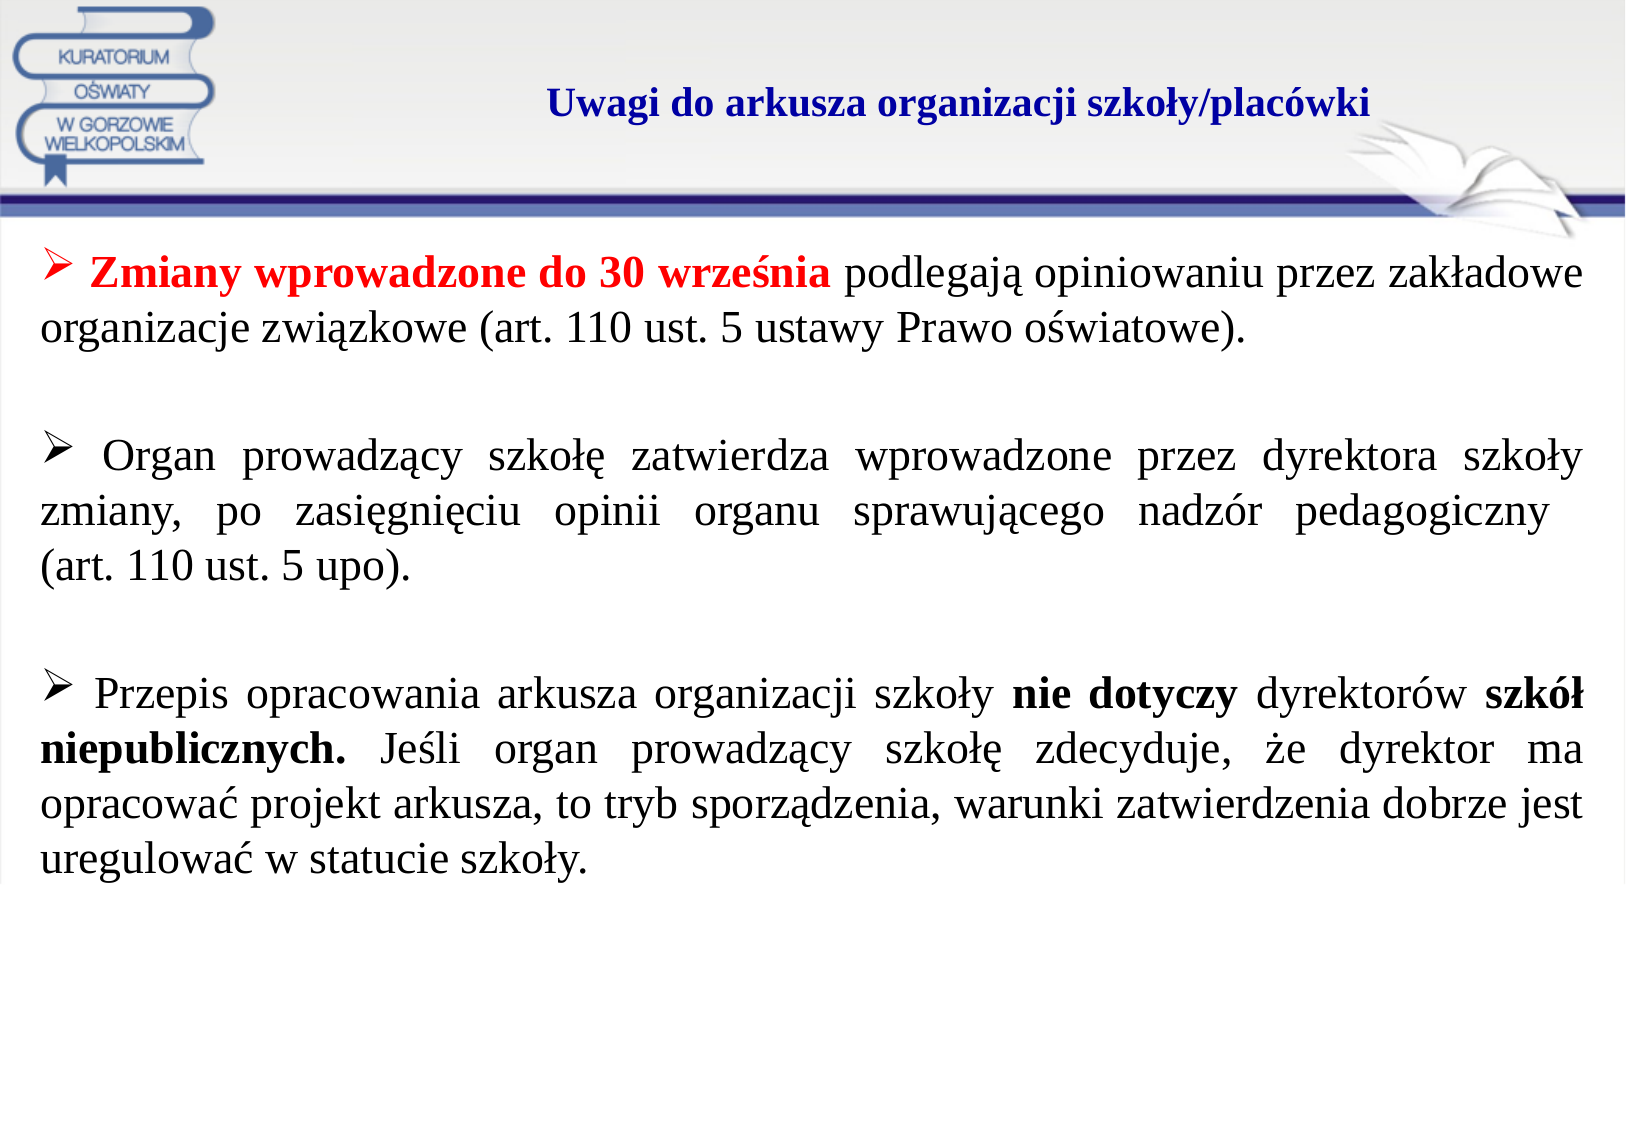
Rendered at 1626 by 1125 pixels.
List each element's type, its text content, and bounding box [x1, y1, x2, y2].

title Uwagi do arkusza organizacji szkoły/placówki [317, 23, 1600, 176]
list Zmiany wprowadzone do 30 września podlegają opiniowaniu przez zakładowe organizacje związkowe (art. 110 ust. 5 ustawy Prawo oświatowe). Organ prowadzący szkołę zatwierdza wprowadzone przez dyrektora szkoły zmiany, po zasięgnięciu opinii organu sprawującego nadzór pedagogiczny (art. 110 ust. 5 upo). Przepis opracowania arkusza organizacji szkoły nie dotyczy dyrektorów szkół niepublicznych. Jeśli organ prowadzący szkołę zdecyduje, że dyrektor ma opracować projekt arkusza, to tryb sporządzenia, warunki zatwierdzenia dobrze jest uregulować w statucie szkoły. [25, 234, 1600, 938]
picture [0, 0, 1626, 1125]
